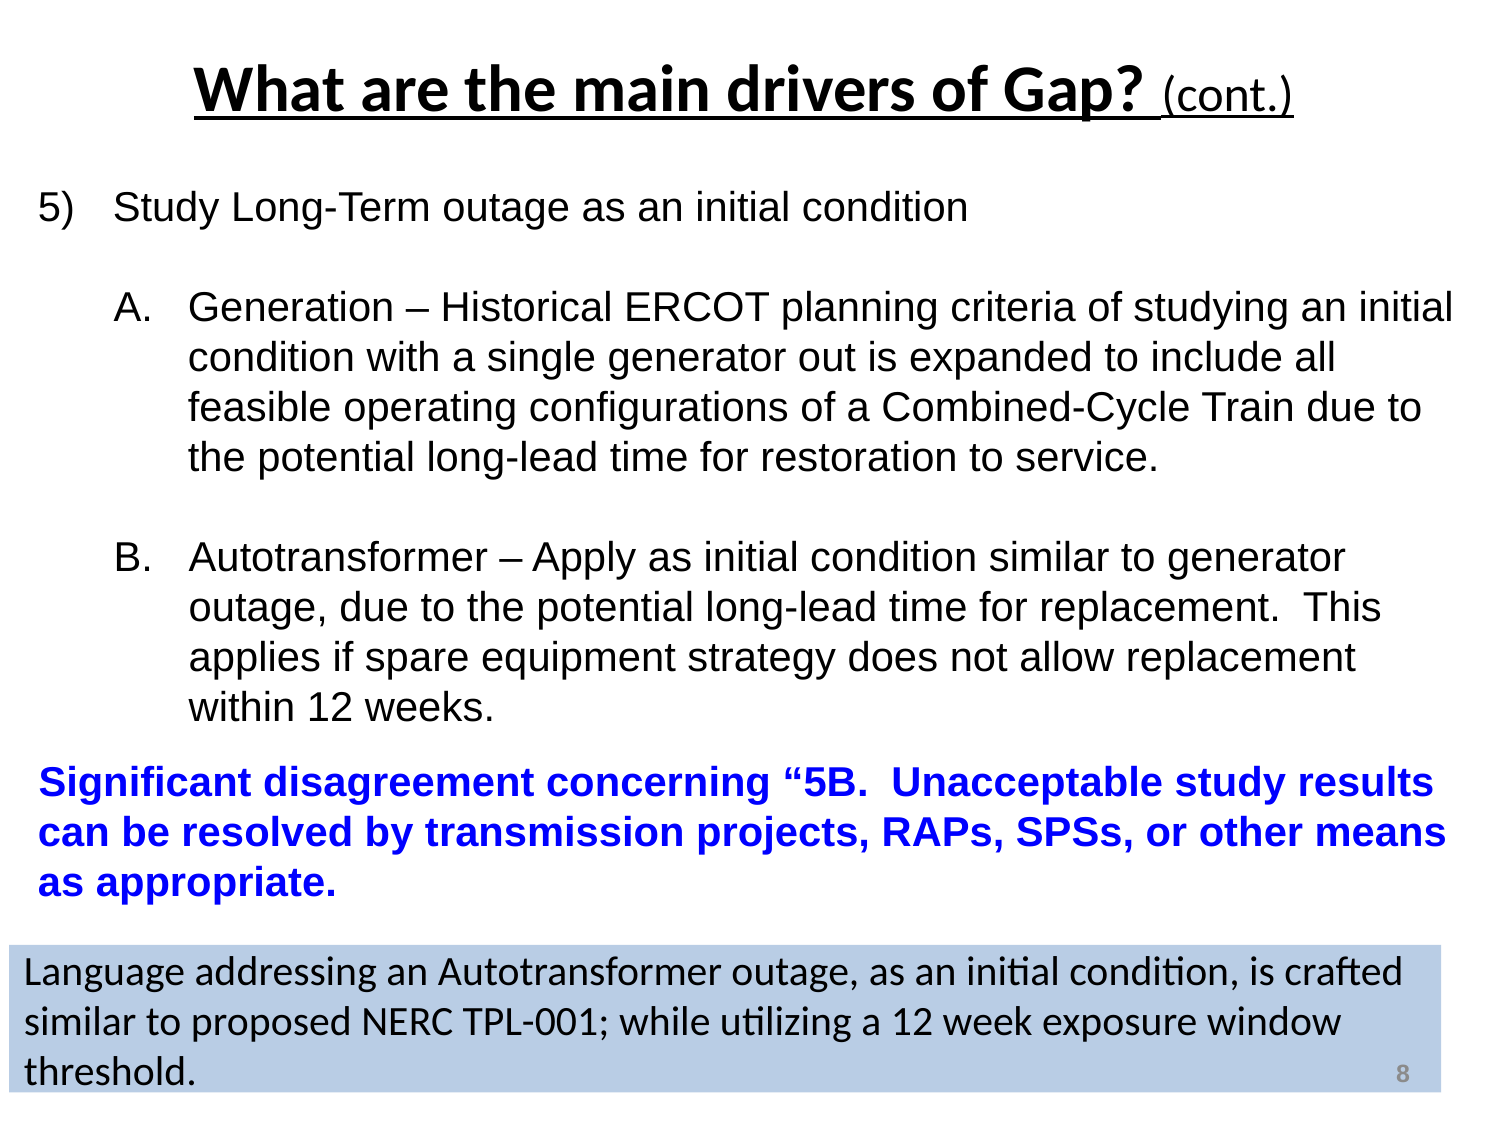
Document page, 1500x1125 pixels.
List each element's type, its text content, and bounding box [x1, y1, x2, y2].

text_box Study Long-Term outage as an initial condition Generation – Historical ERCOT planning criteria of studying an initial condition with a single generator out is expanded to include all feasible operating configurations of a Combined-Cycle Train due to the potential long-lead time for restoration to service. Autotransformer – Apply as initial condition similar to generator outage, due to the potential long-lead time for replacement. This applies if spare equipment strategy does not allow replacement within 12 weeks. Significant disagreement concerning “5B. Unacceptable study results can be resolved by transmission projects, RAPs, SPSs, or other means as appropriate. [23, 172, 1480, 913]
text_box Language addressing an Autotransformer outage, as an initial condition, is crafted similar to proposed NERC TPL-001; while utilizing a 12 week exposure window threshold. [7, 943, 1443, 1095]
text_box What are the main drivers of Gap? (cont.) [81, 37, 1407, 133]
slide_number 7 [1074, 1042, 1425, 1103]
